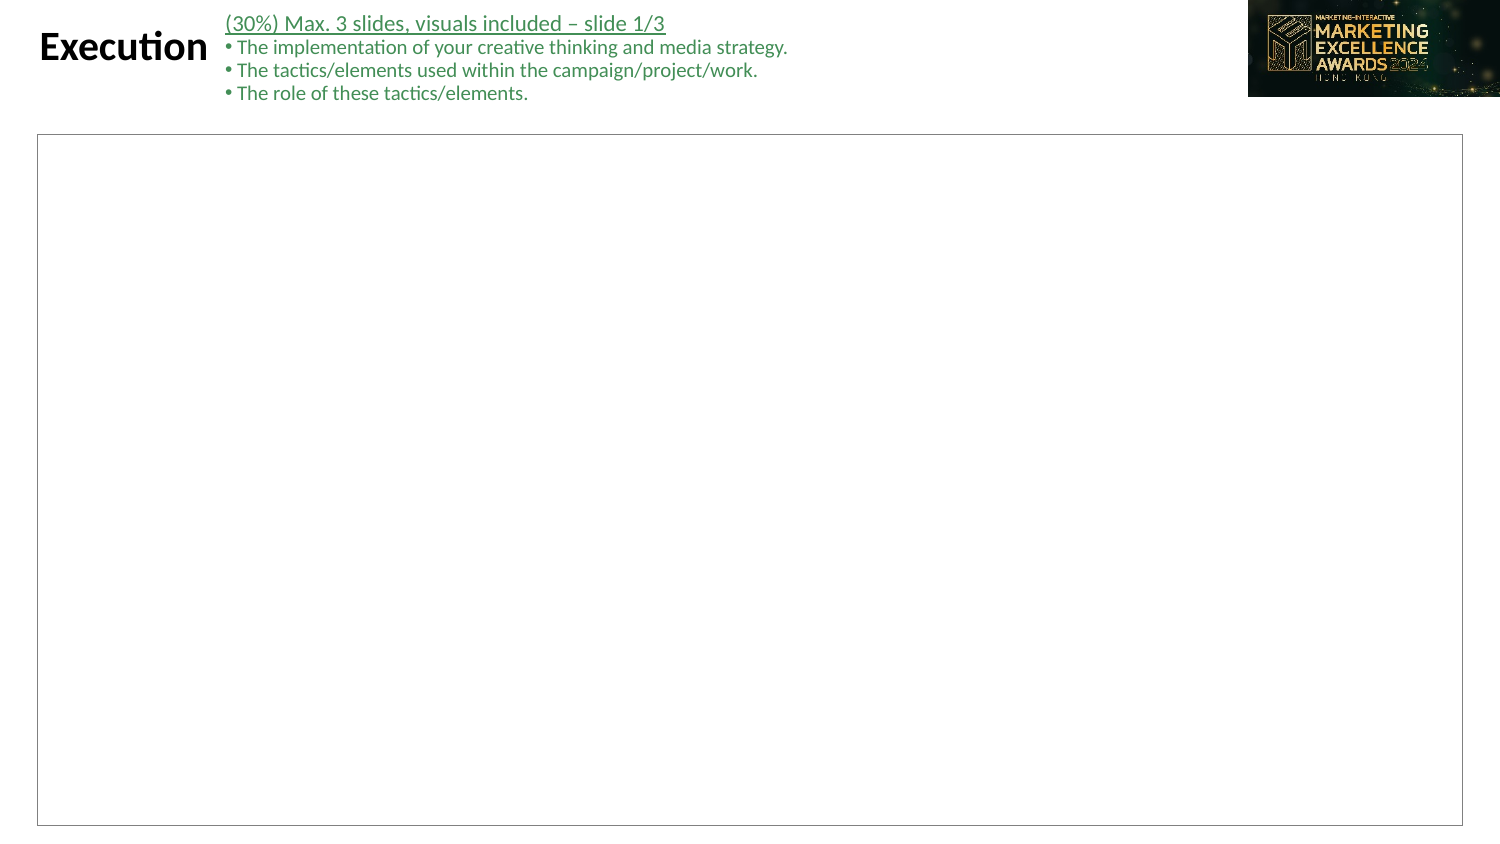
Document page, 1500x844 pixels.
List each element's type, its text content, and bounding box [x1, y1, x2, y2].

text_box (30%) Max. 3 slides, visuals included – slide 1/3 The implementation of your creative thinking and media strategy. The tactics/elements used within the campaign/project/work. The role of these tactics/elements. [210, 1, 1388, 113]
picture [1266, 0, 1500, 97]
table_header [38, 135, 1462, 825]
text_box Execution [24, 0, 1266, 87]
